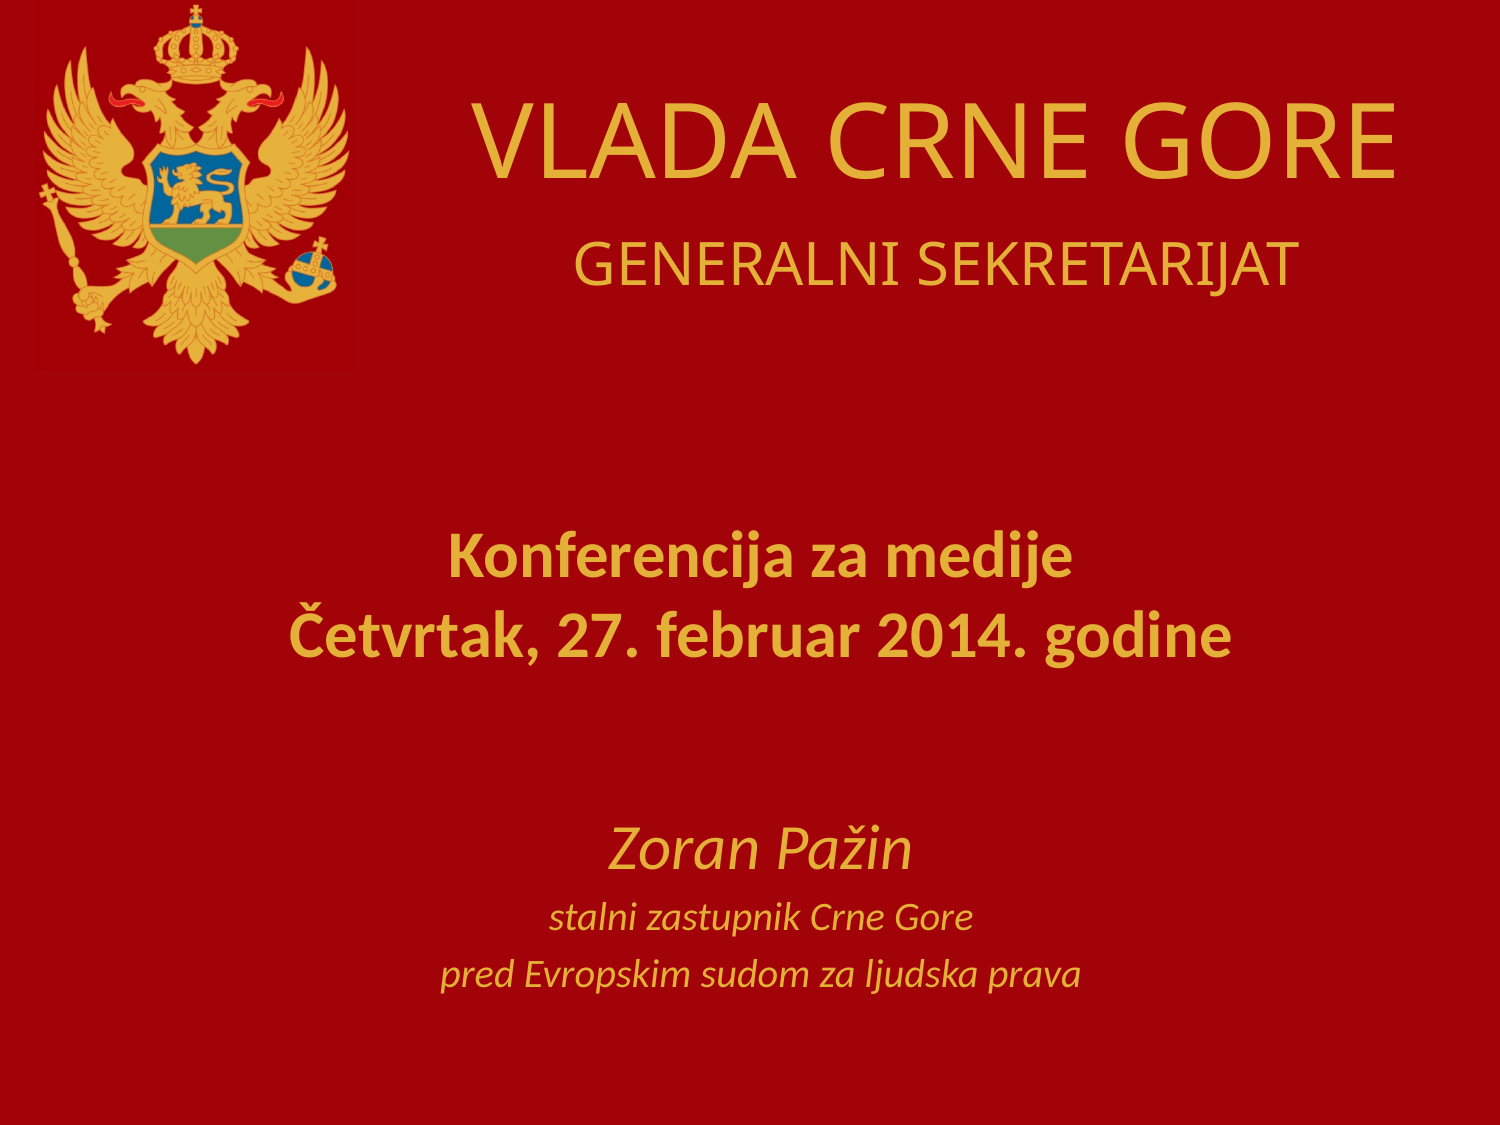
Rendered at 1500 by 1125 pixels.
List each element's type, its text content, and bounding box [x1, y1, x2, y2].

text_box Konferencija za medije Četvrtak, 27. februar 2014. godine [234, 503, 1289, 679]
picture [34, 0, 354, 372]
subtitle Zoran Pažin stalni zastupnik Crne Gore pred Evropskim sudom za ljudska prava [236, 796, 1287, 1004]
title VLADA CRNE GORE Generalni sekretarijat [372, 66, 1500, 305]
